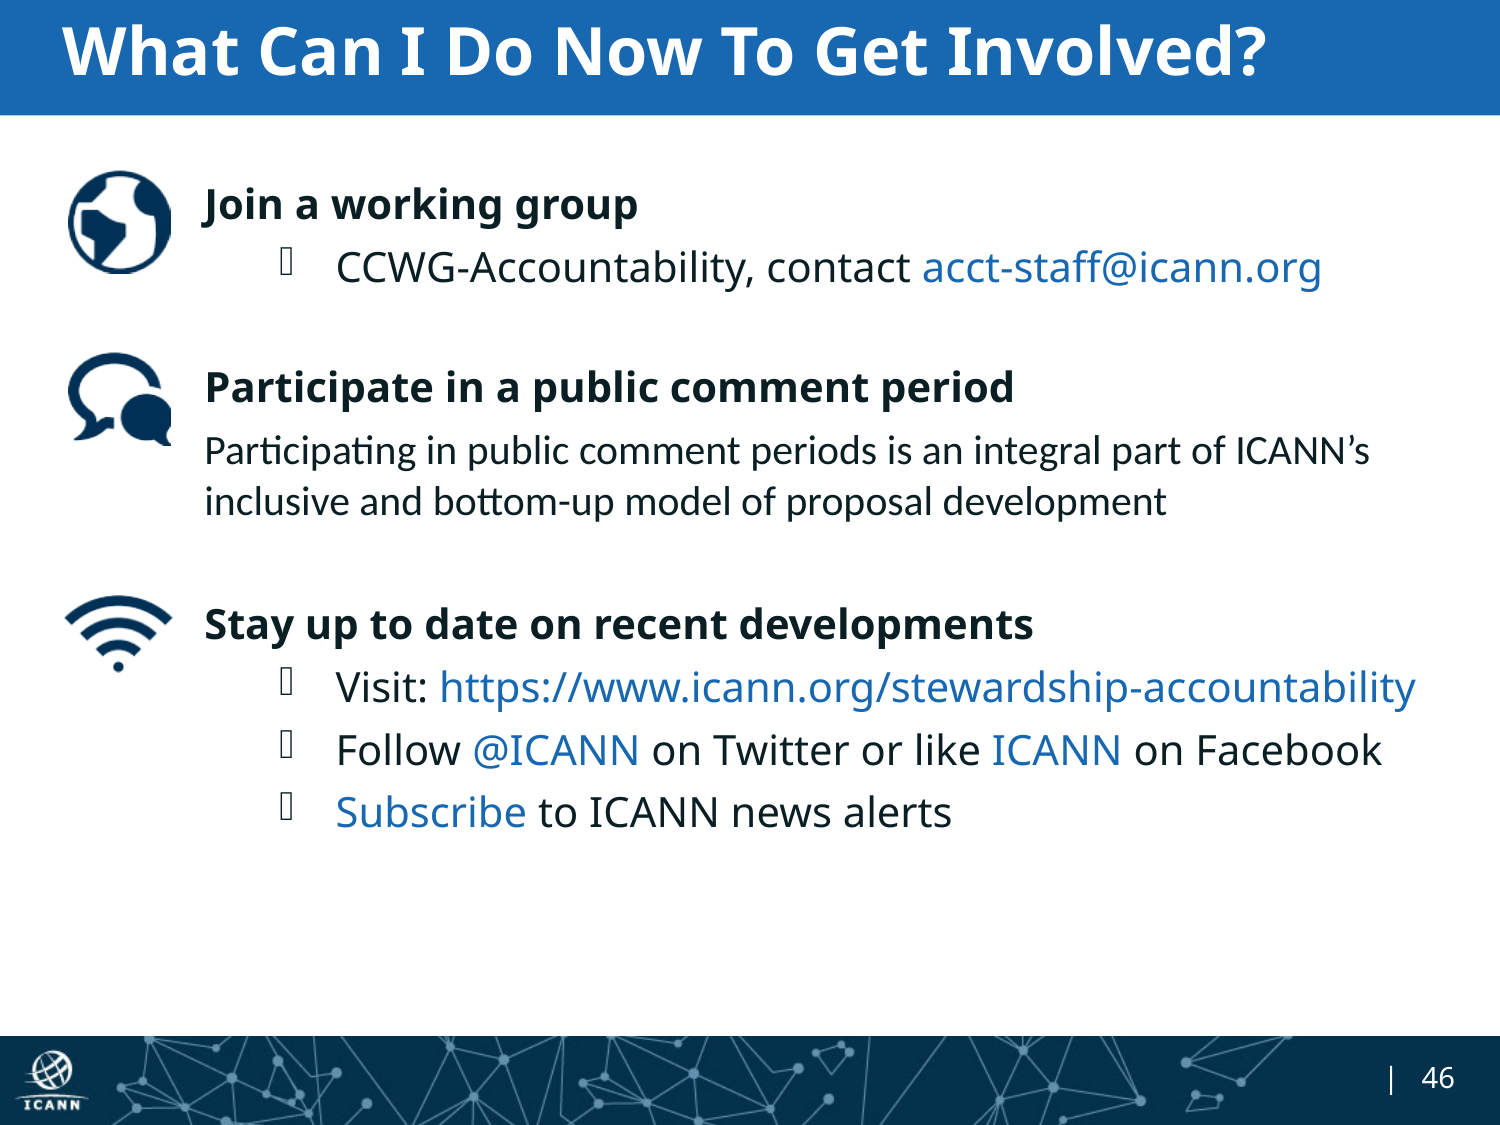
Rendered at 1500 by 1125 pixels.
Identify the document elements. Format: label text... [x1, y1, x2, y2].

picture [63, 594, 173, 673]
picture [0, 1036, 1500, 1125]
text_box Join a working group CCWG-Accountability, contact acct-staff@icann.org Participate in a public comment period Participating in public comment periods is an integral part of ICANN’s inclusive and bottom-up model of proposal development Stay up to date on recent developments Visit: https://www.icann.org/stewardship-accountability Follow @ICANN on Twitter or like ICANN on Facebook Subscribe to ICANN news alerts [189, 170, 1447, 844]
picture [67, 351, 171, 446]
picture [67, 168, 171, 274]
title What Can I Do Now To Get Involved? [0, 0, 1500, 116]
